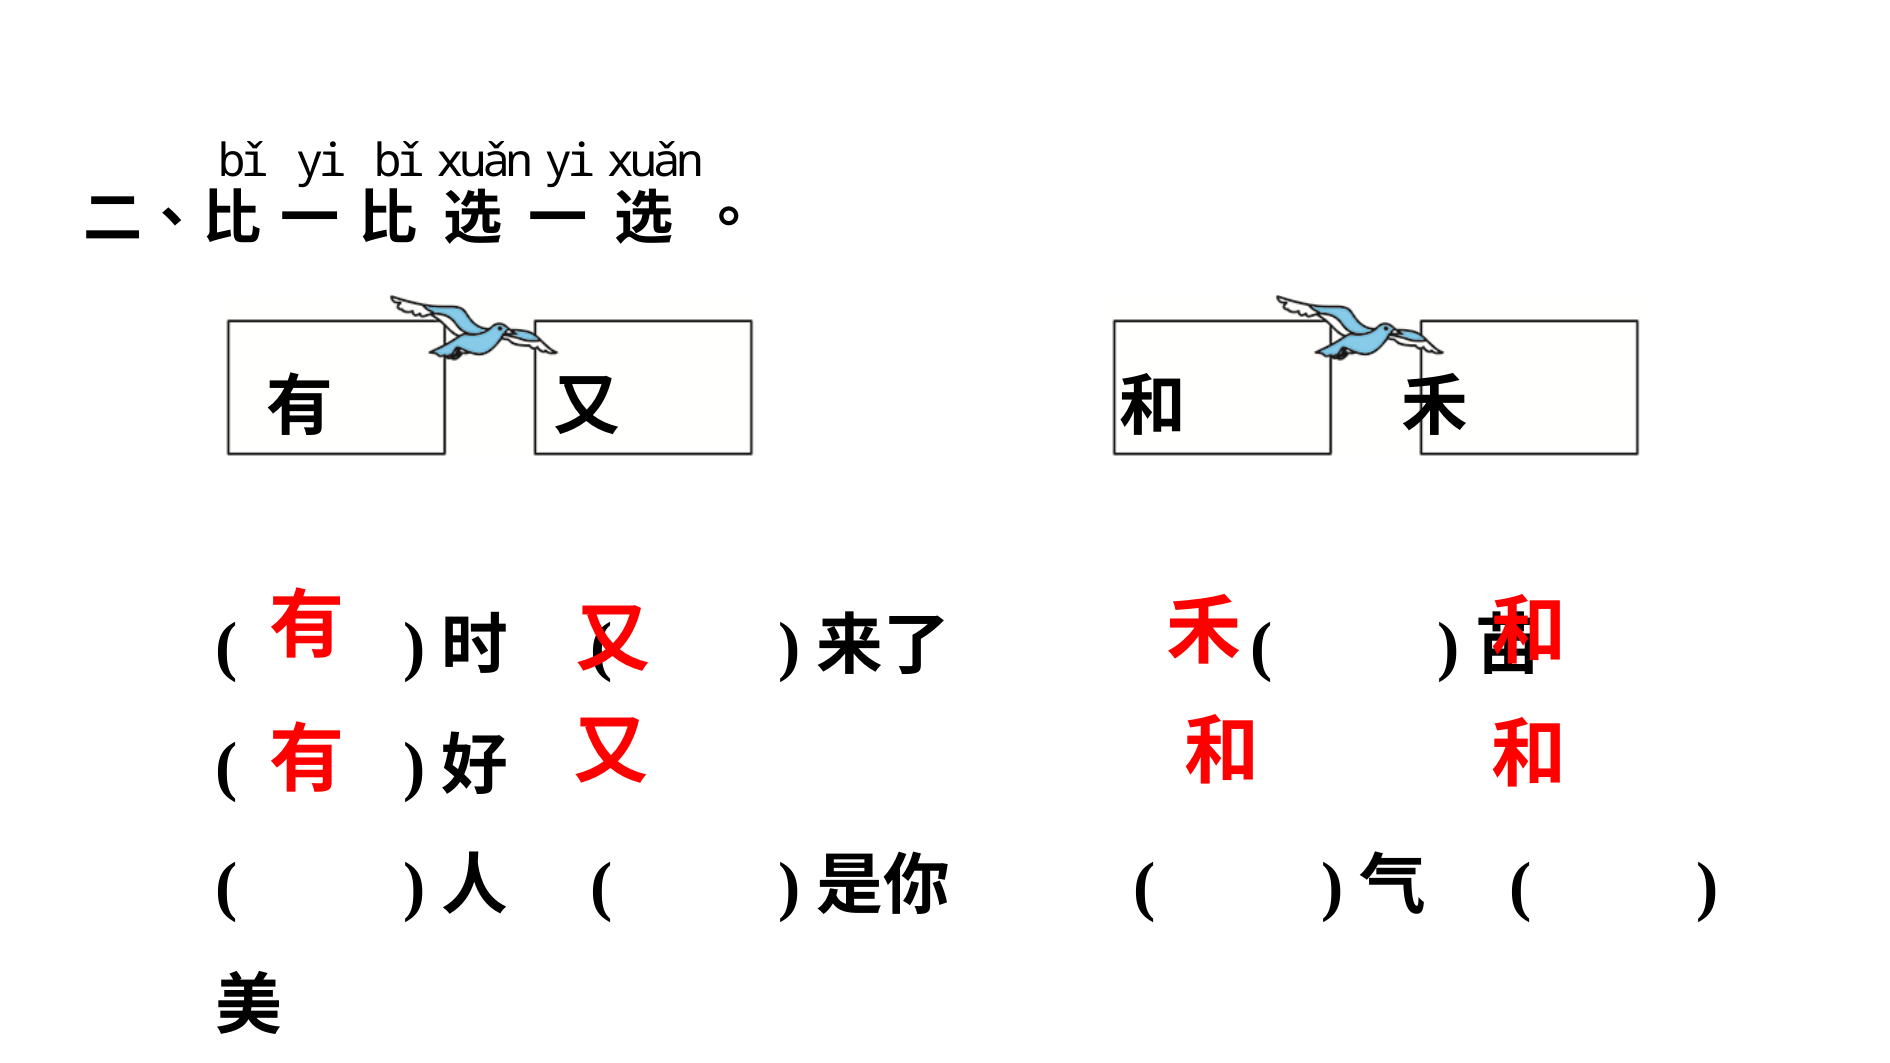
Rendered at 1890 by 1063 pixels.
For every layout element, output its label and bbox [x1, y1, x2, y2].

text_box [83, 130, 1804, 816]
